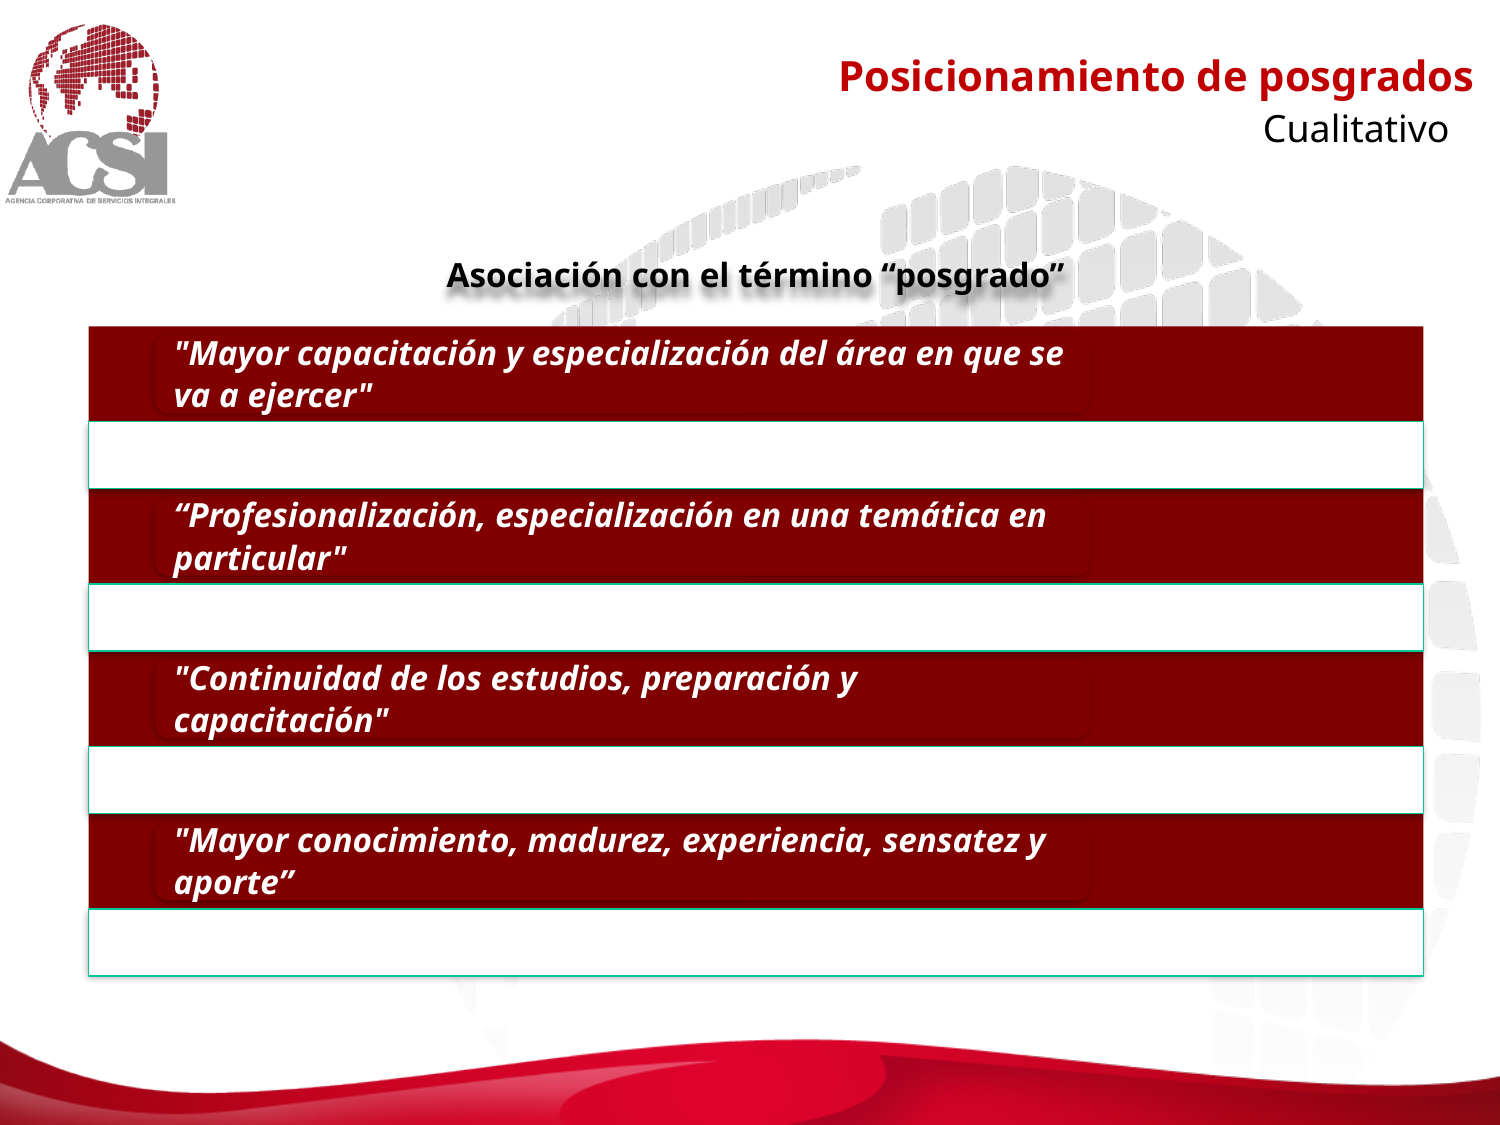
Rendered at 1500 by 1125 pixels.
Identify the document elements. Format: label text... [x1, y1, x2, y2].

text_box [88, 326, 1424, 977]
text_box Asociación con el término “posgrado” [41, 247, 1471, 302]
text_box Cualitativo [1248, 101, 1465, 159]
picture [0, 19, 182, 208]
picture [0, 149, 1500, 1125]
text_box Posicionamiento de posgrados [383, 42, 1500, 108]
